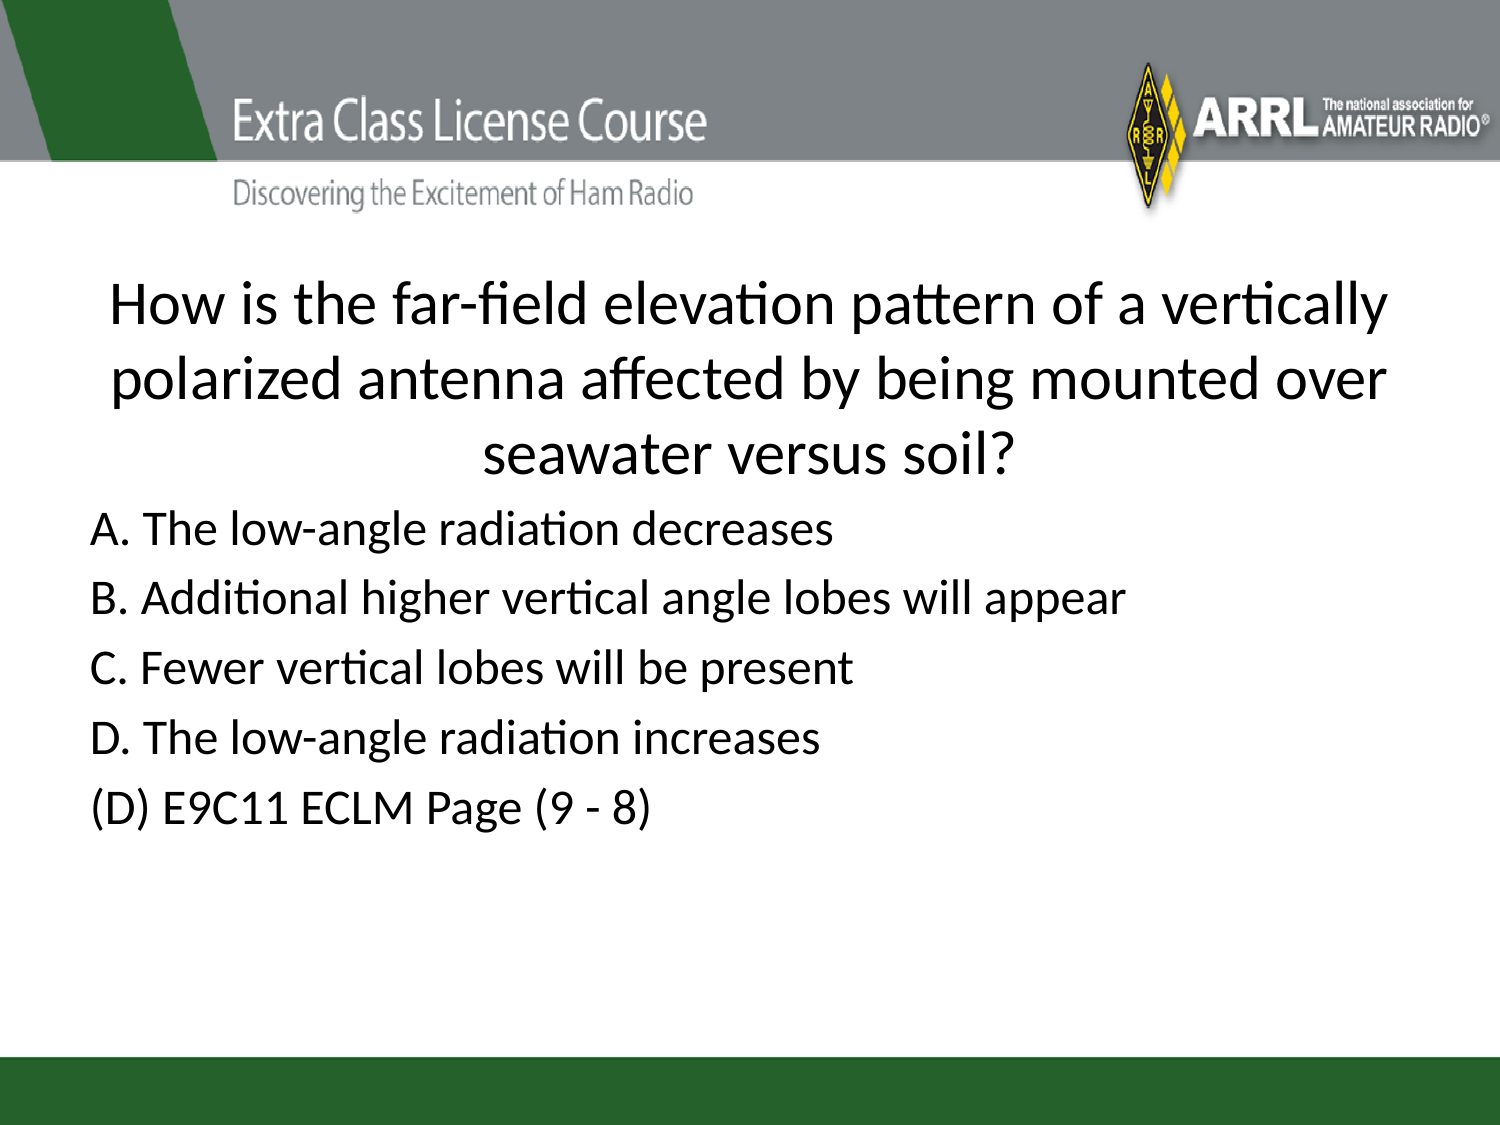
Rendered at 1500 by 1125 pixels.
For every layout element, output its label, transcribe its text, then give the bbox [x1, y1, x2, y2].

picture [0, 0, 1500, 1125]
title How is the far-field elevation pattern of a vertically polarized antenna affected by being mounted over seawater versus soil? [75, 254, 1425, 435]
list A. The low-angle radiation decreases B. Additional higher vertical angle lobes will appear C. Fewer vertical lobes will be present D. The low-angle radiation increases (D) E9C11 ECLM Page (9 - 8) [75, 487, 1425, 1005]
